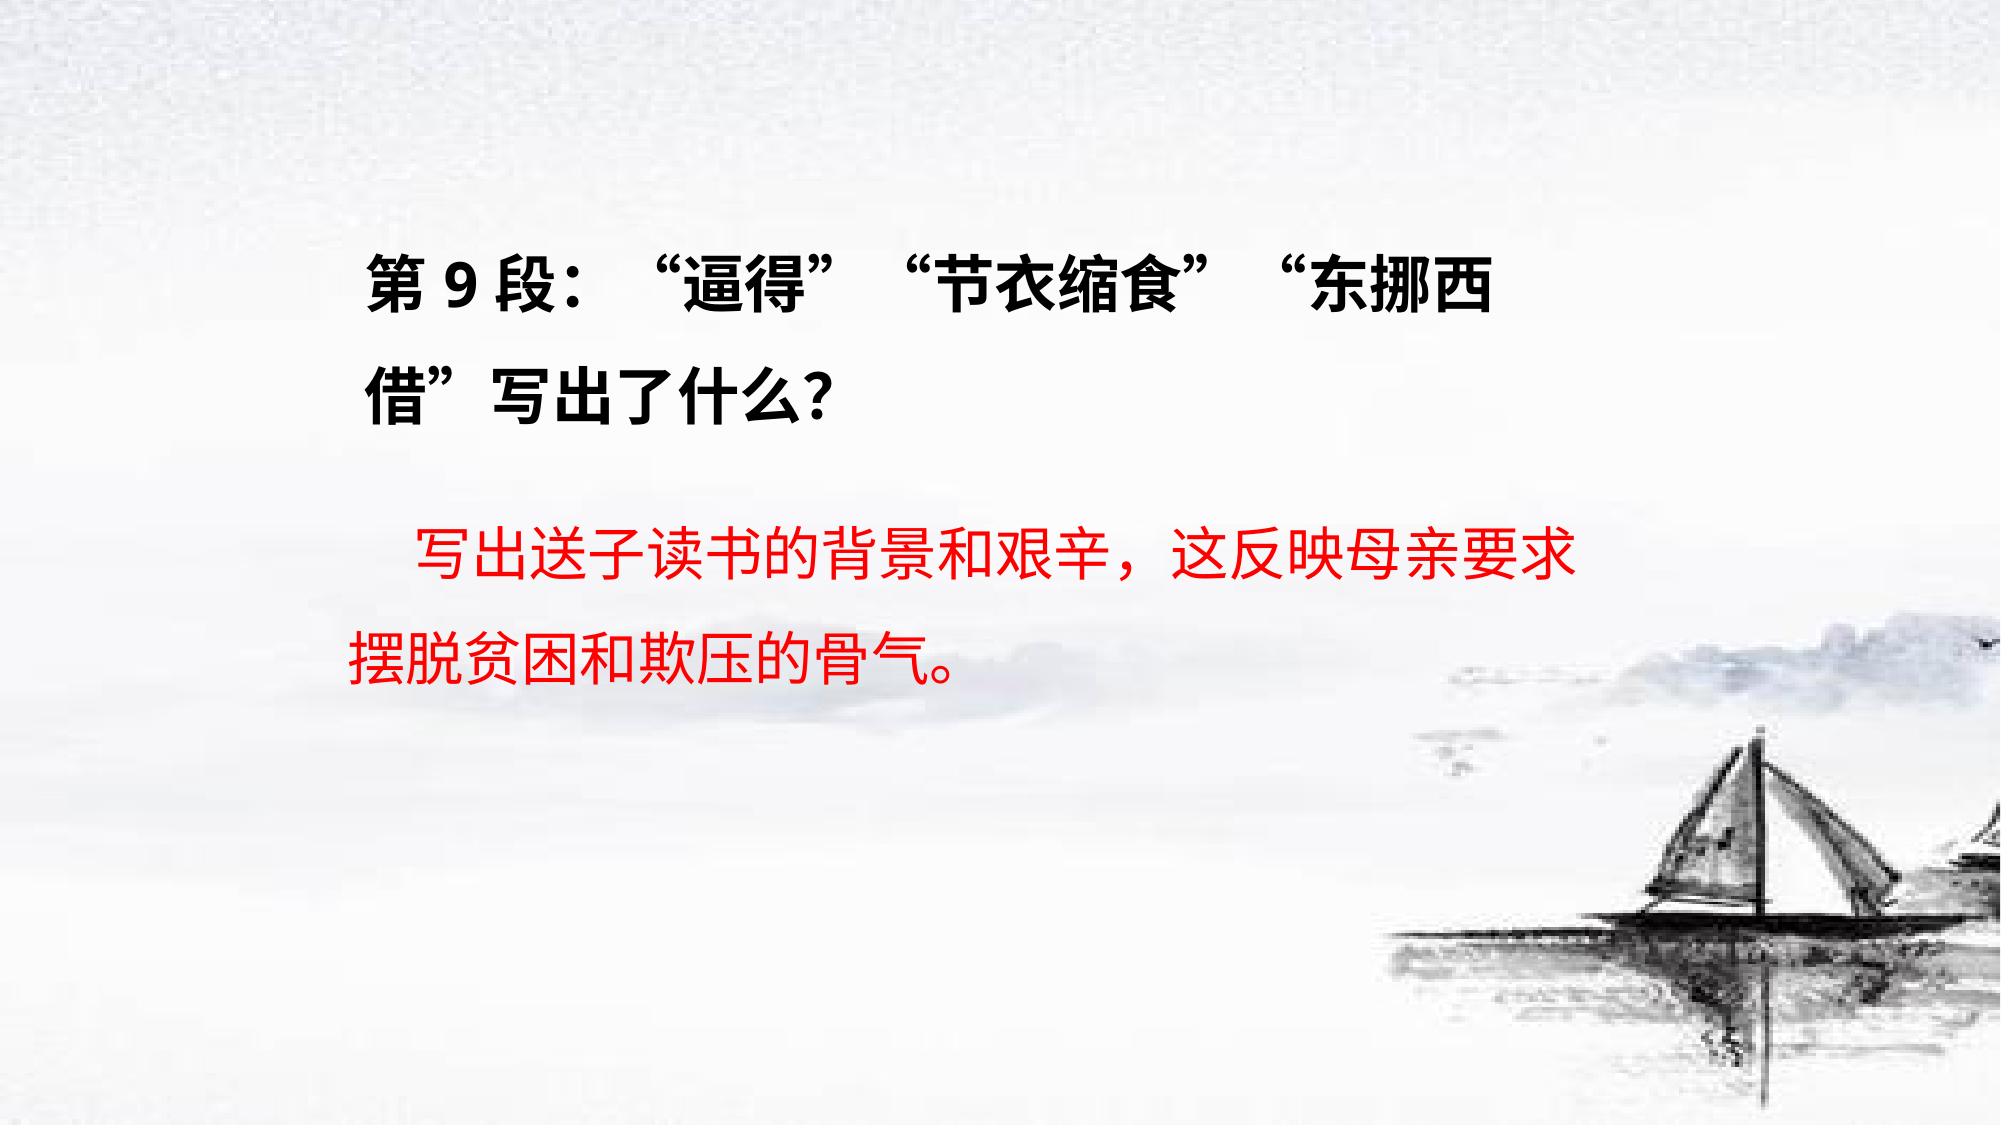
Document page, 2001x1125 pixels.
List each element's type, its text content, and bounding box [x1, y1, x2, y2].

text_box 第9段：“逼得”“节衣缩食”“东挪西借”写出了什么？ [349, 199, 1625, 440]
text_box 写出送子读书的背景和艰辛，这反映母亲要求摆脱贫困和欺压的骨气。 [332, 474, 1600, 700]
picture [0, 0, 2001, 1125]
